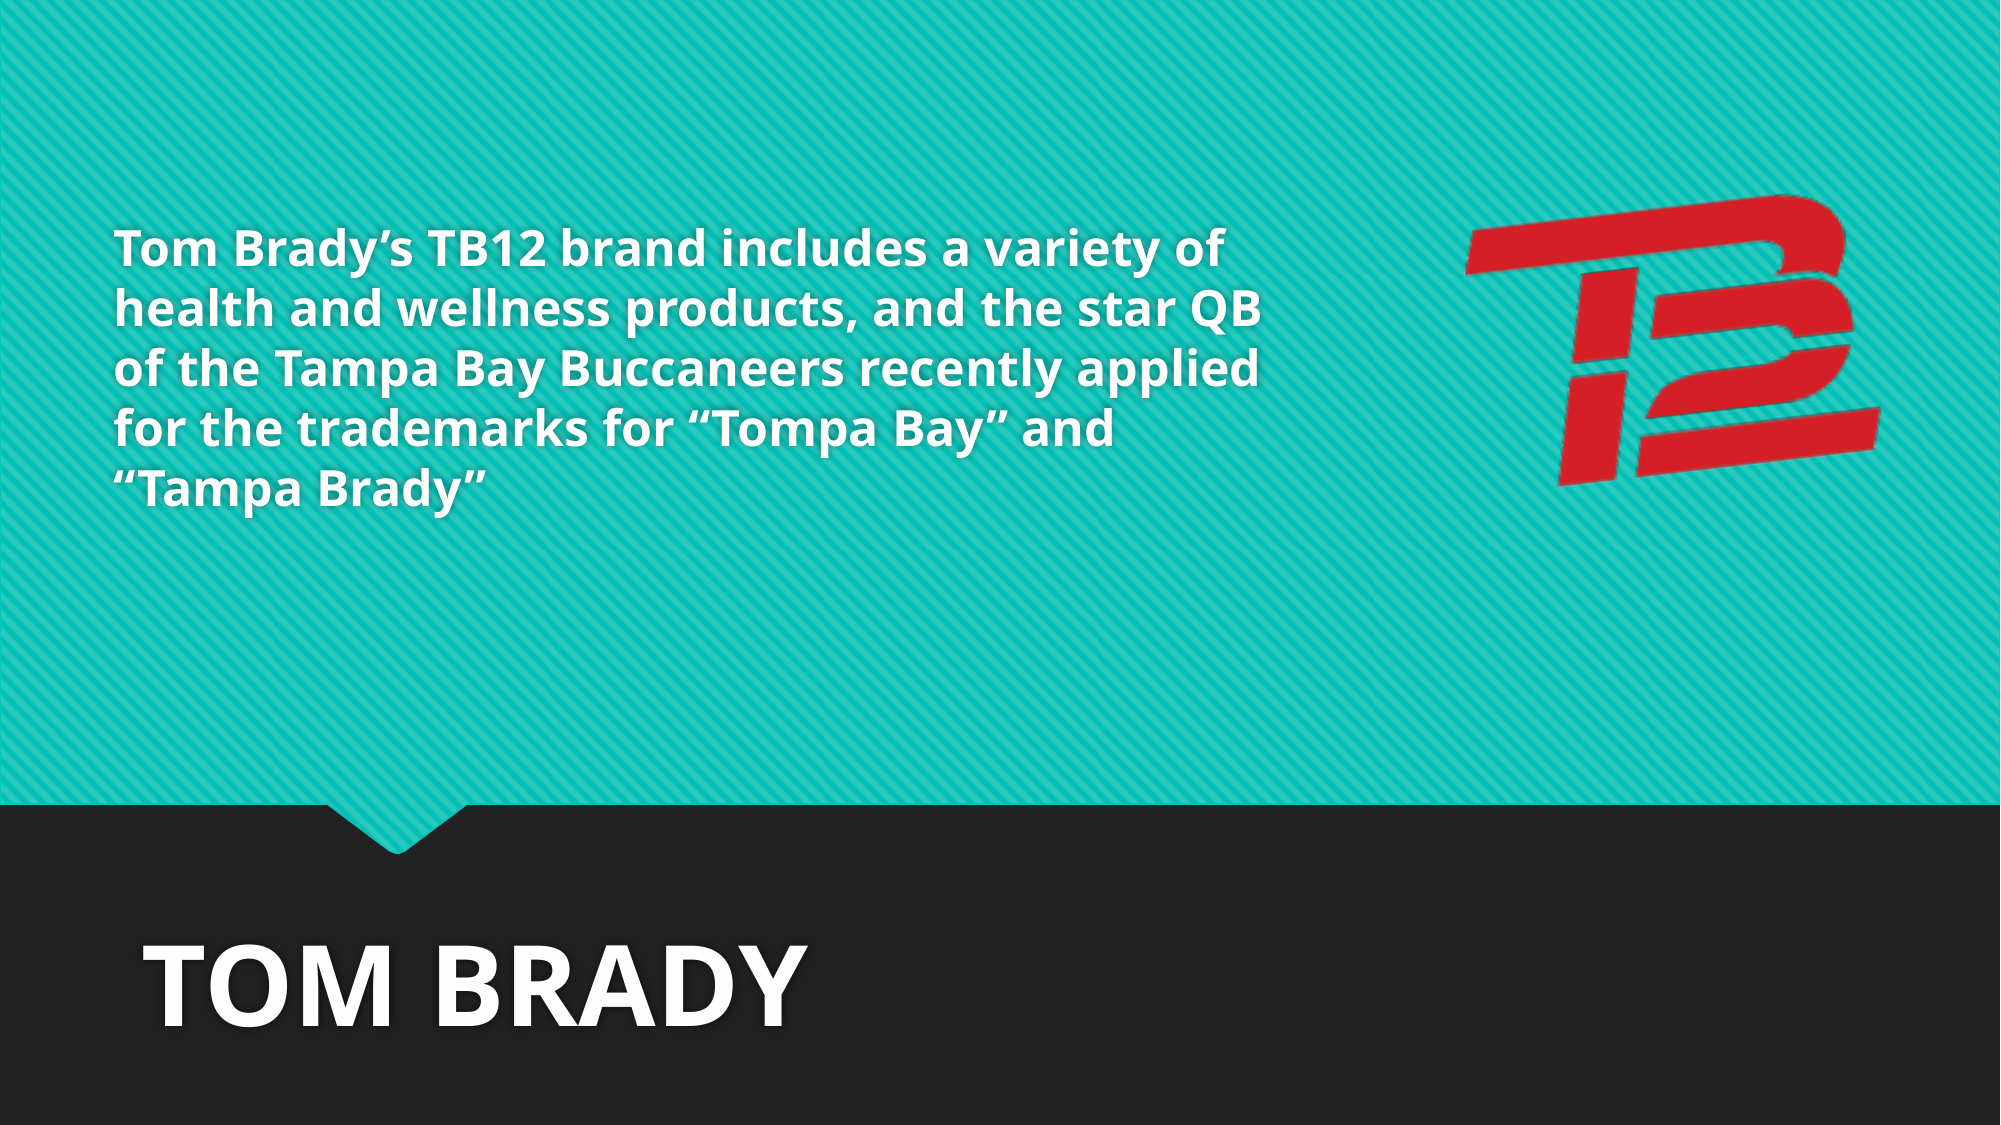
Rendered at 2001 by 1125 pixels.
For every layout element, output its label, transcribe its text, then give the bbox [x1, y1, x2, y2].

picture [1461, 185, 1886, 494]
subtitle Tom Brady’s TB12 brand includes a variety of health and wellness products, and the star QB of the Tampa Bay Buccaneers recently applied for the trademarks for “Tompa Bay” and “Tampa Brady” [98, 208, 1280, 633]
title TOM BRADY [126, 888, 1861, 1057]
